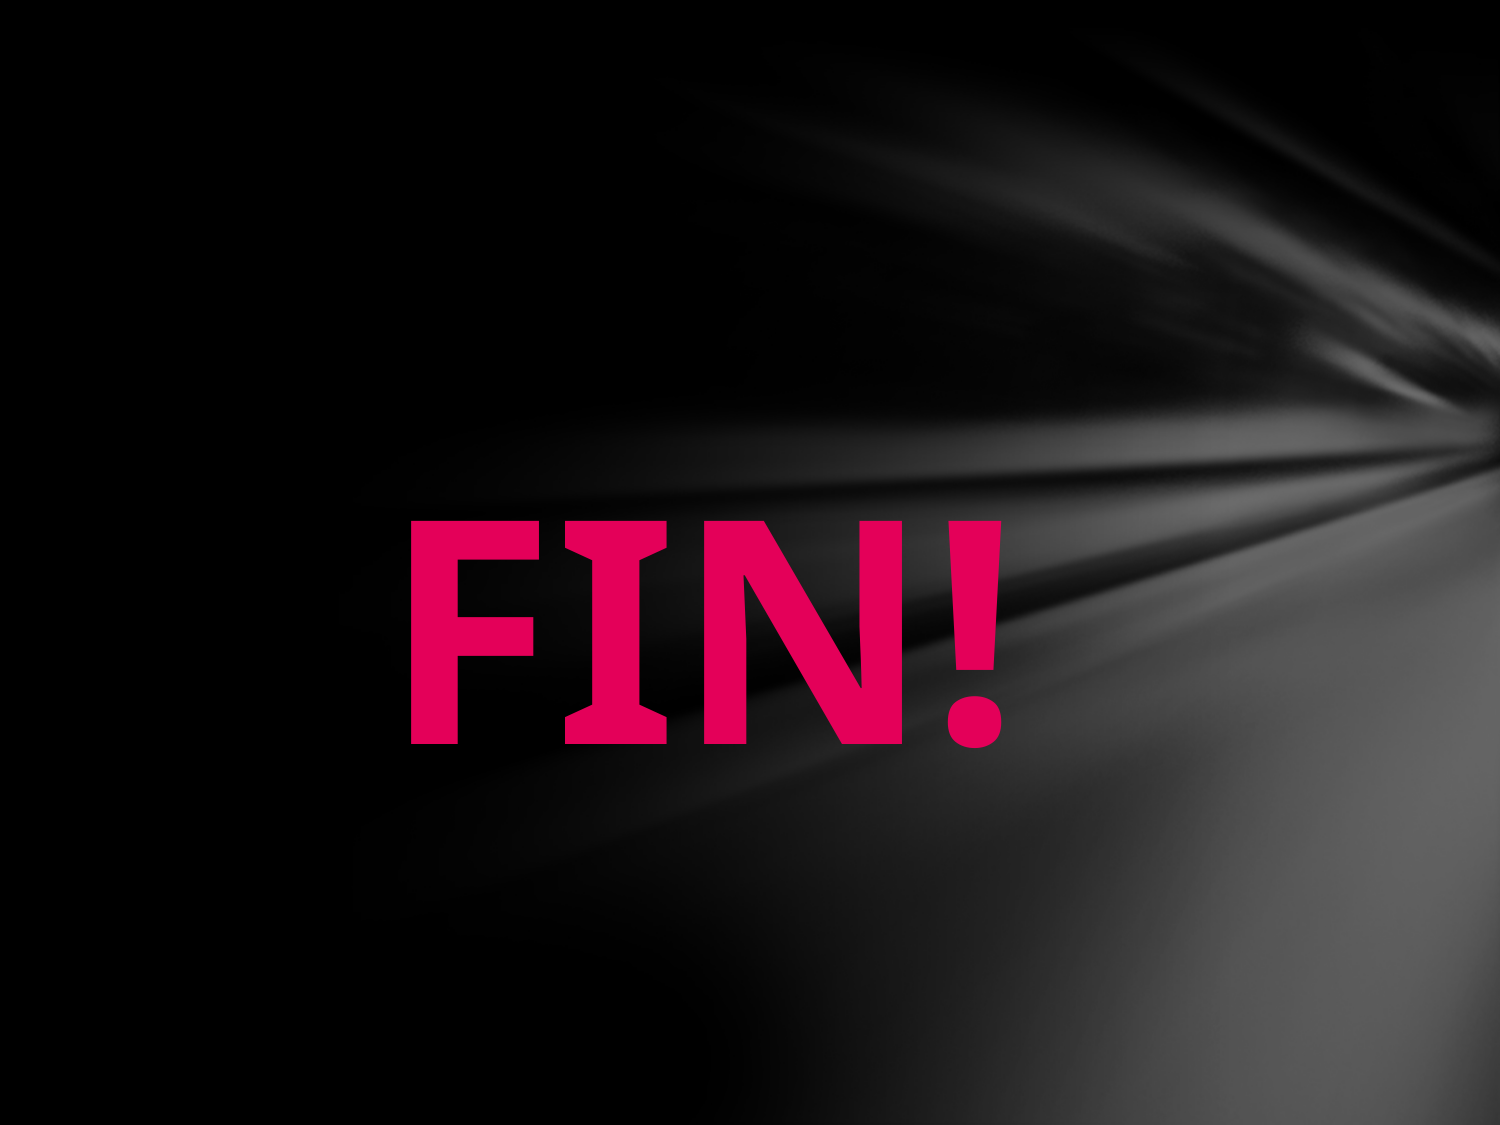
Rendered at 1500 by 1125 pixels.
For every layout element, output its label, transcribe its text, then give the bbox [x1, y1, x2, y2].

text_box FIN! [368, 424, 1035, 815]
